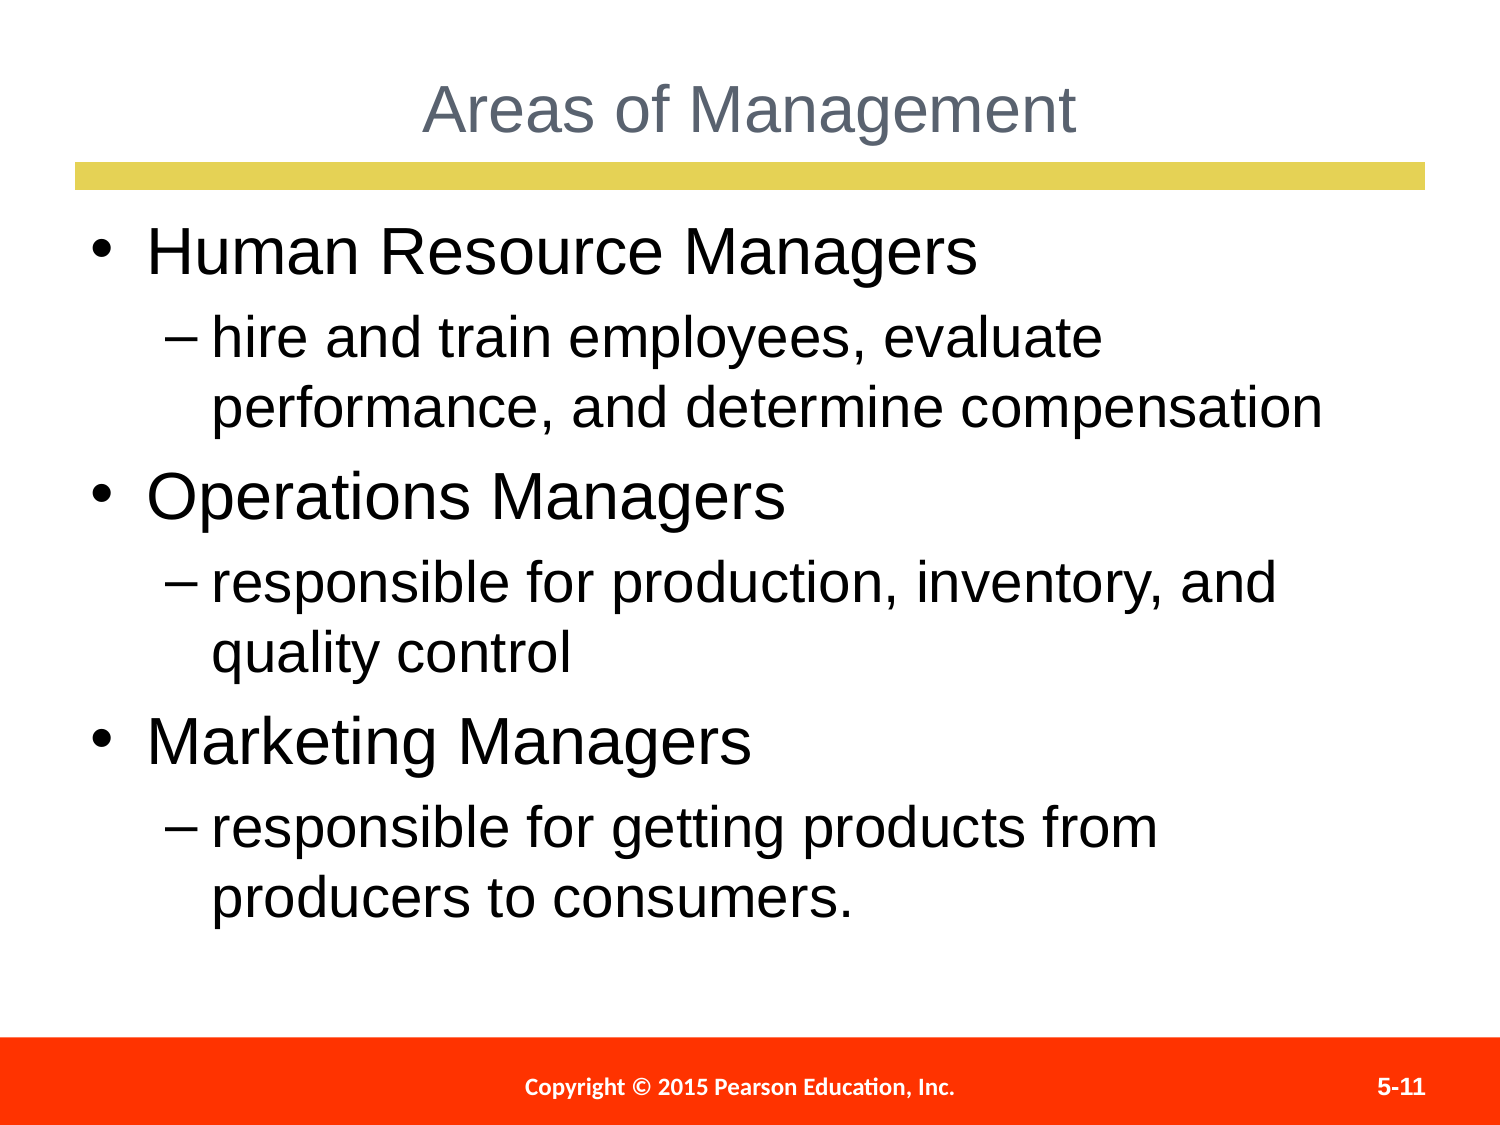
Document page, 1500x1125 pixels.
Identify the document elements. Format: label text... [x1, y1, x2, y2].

title Areas of Management [74, 12, 1426, 199]
list Human Resource Managers hire and train employees, evaluate performance, and determine compensation Operations Managers responsible for production, inventory, and quality control Marketing Managers responsible for getting products from producers to consumers. [74, 199, 1426, 1006]
